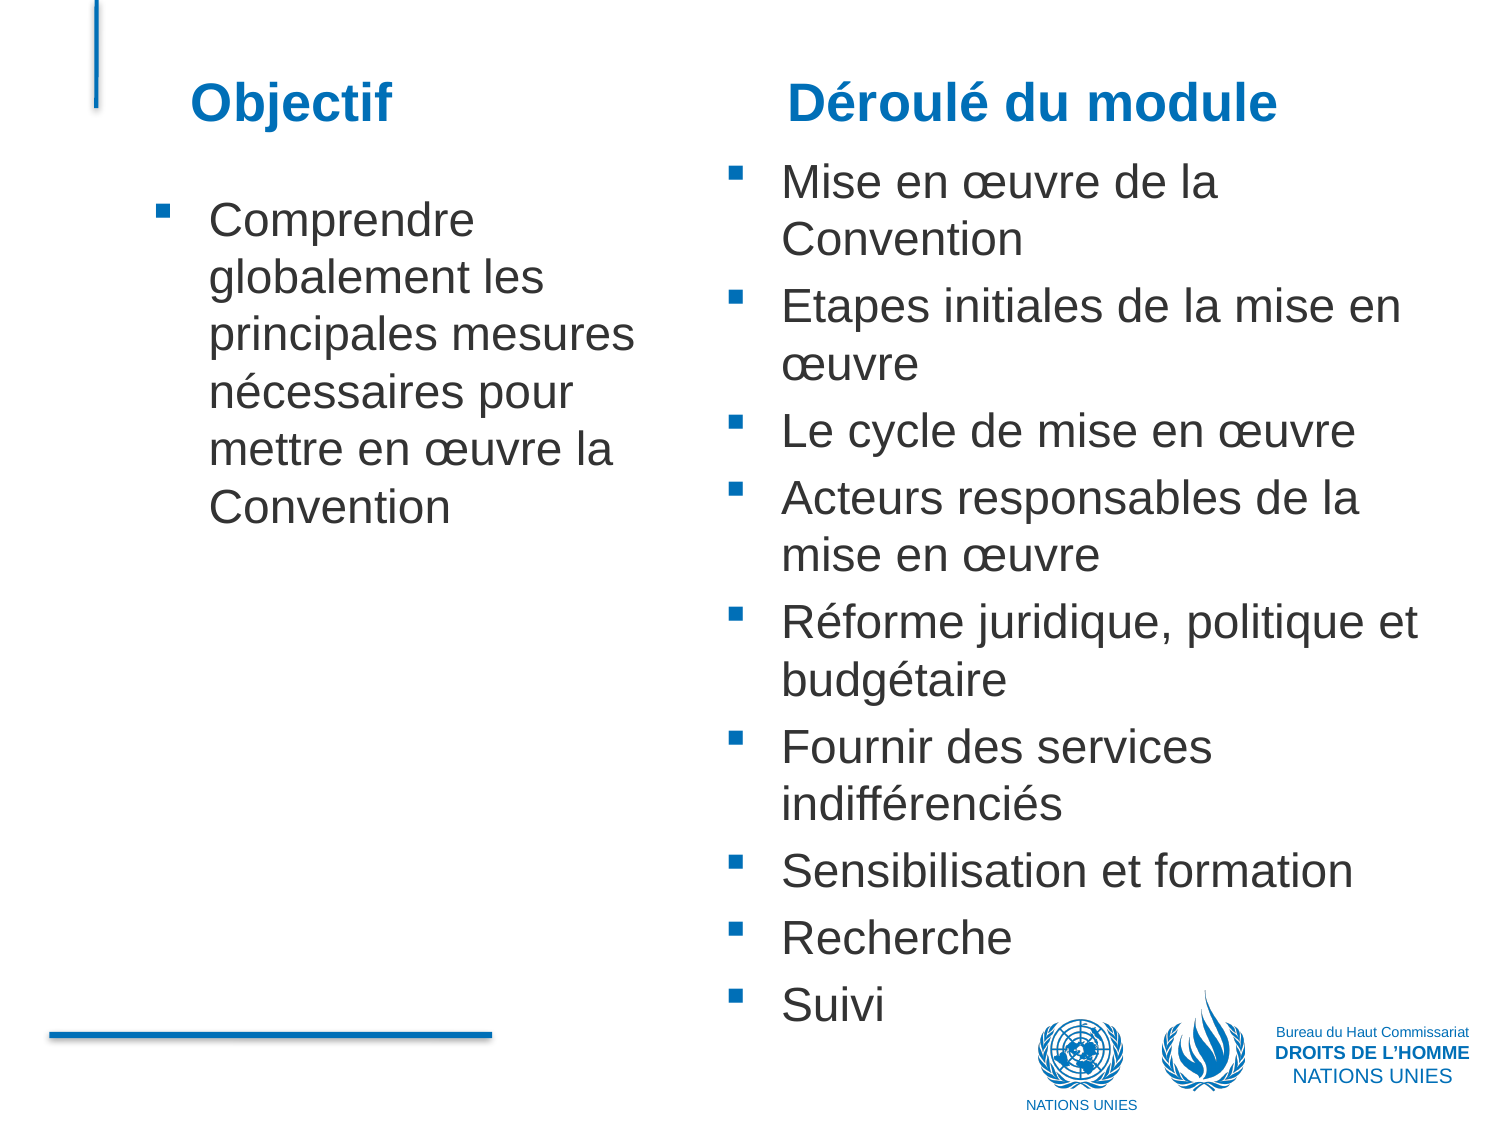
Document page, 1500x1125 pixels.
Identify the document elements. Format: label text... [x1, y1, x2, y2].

text_box Bureau du Haut Commissariat DROITS DE L’HOMME NATIONS UNIES [1245, 1015, 1500, 1096]
text_box Déroulé du module [772, 60, 1295, 140]
text_box Mise en œuvre de la Convention Etapes initiales de la mise en œuvre Le cycle de mise en œuvre Acteurs responsables de la mise en œuvre Réforme juridique, politique et budgétaire Fournir des services indifférenciés Sensibilisation et formation Recherche Suivi [710, 142, 1454, 1109]
text_box Comprendre globalement les principales mesures nécessaires pour mettre en œuvre la Convention [137, 180, 675, 611]
text_box NATIONS UNIES [980, 1088, 1184, 1121]
text_box Objectif [176, 60, 408, 140]
